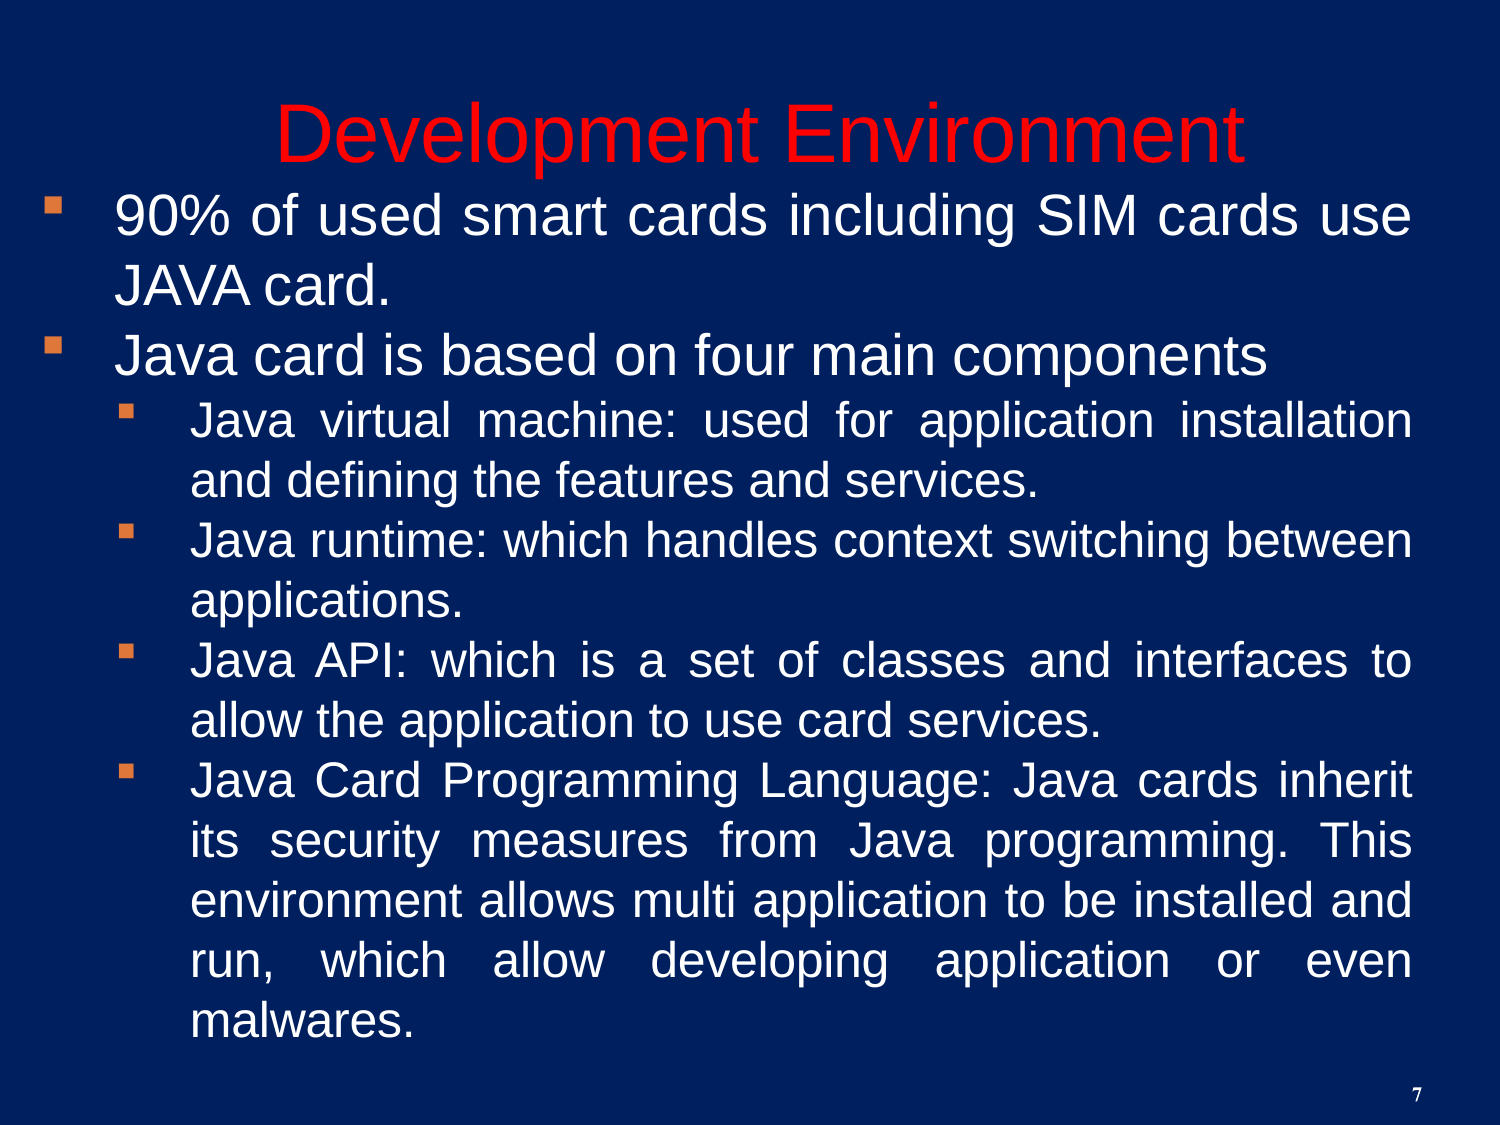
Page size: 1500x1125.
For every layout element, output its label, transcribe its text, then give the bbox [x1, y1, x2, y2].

text_box [1412, 1087, 1422, 1102]
text_box 90% of used smart cards including SIM cards use JAVA card. Java card is based on four main components Java virtual machine: used for application installation and defining the features and services. Java runtime: which handles context switching between applications. Java API: which is a set of classes and interfaces to allow the application to use card services. Java Card Programming Language: Java cards inherit its security measures from Java programming. This environment allows multi application to be installed and run, which allow developing application or even malwares. [37, 177, 1413, 1048]
title Development Environment [44, 53, 1456, 267]
